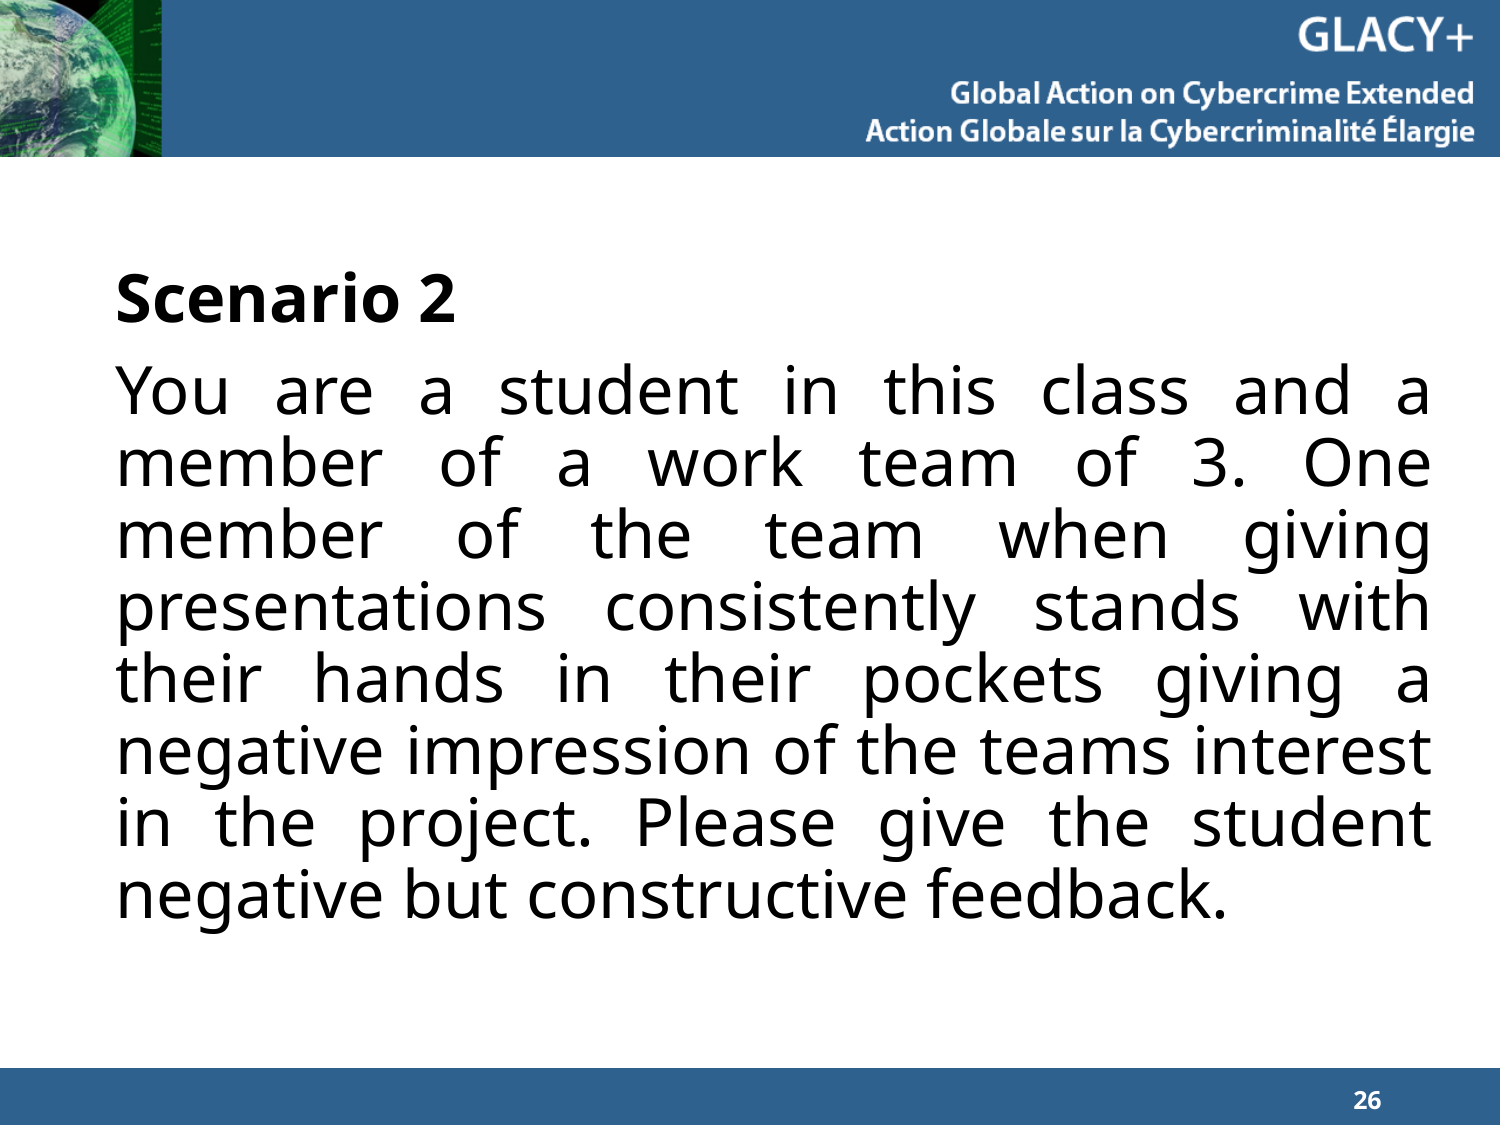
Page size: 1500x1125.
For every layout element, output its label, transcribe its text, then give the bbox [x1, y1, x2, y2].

list Scenario 2 You are a student in this class and a member of a work team of 3. One member of the team when giving presentations consistently stands with their hands in their pockets giving a negative impression of the teams interest in the project. Please give the student negative but constructive feedback. [100, 257, 1450, 1059]
picture [0, 0, 1500, 157]
slide_number 26 [1059, 1071, 1397, 1125]
